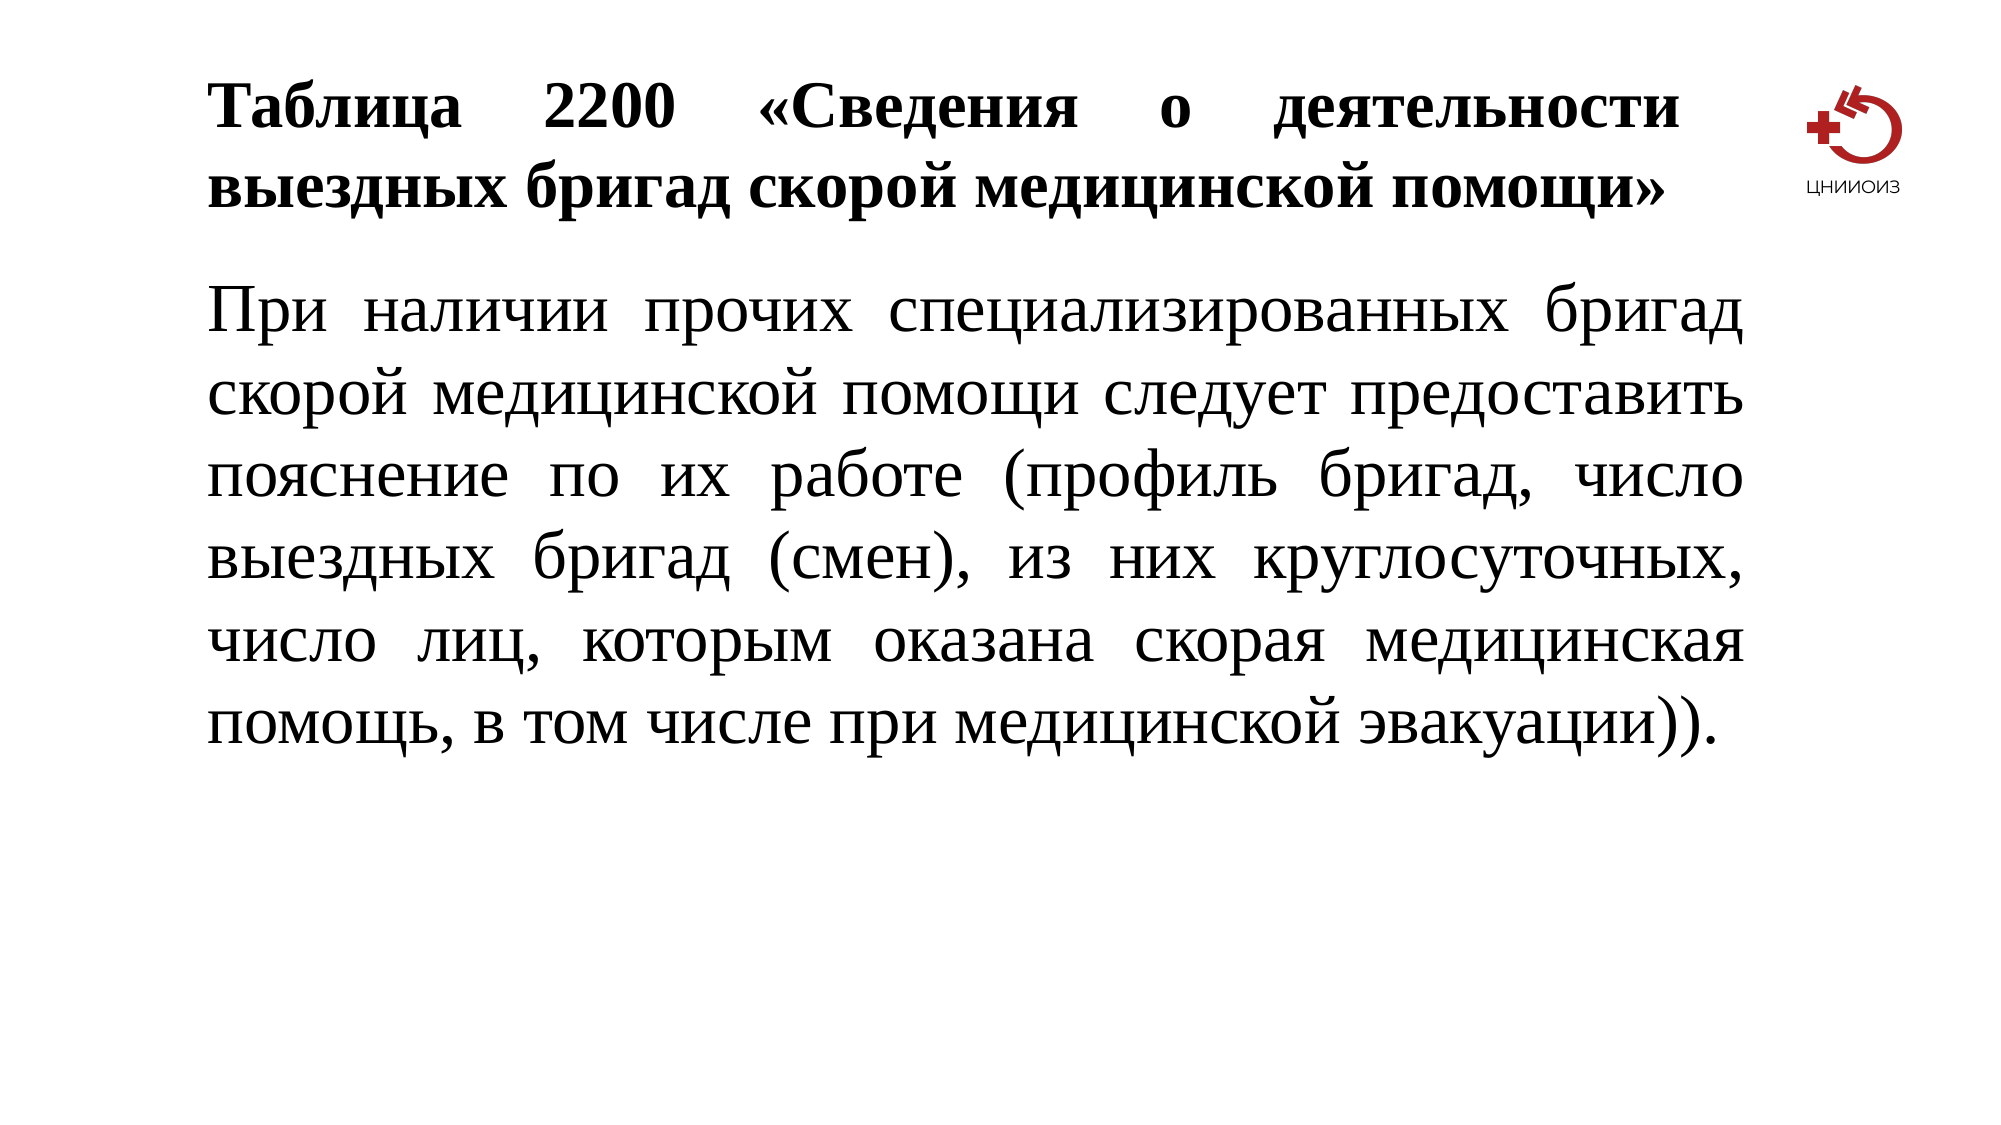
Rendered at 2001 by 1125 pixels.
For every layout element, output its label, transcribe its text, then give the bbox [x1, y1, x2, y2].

list При наличии прочих специализированных бригад скорой медицинской помощи следует предоставить пояснение по их работе (профиль бригад, число выездных бригад (смен), из них круглосуточных, число лиц, которым оказана скорая медицинская помощь, в том числе при медицинской эвакуации)). [192, 255, 1762, 998]
title Таблица 2200 «Сведения о деятельности выездных бригад скорой медицинской помощи» [192, 46, 1697, 235]
picture [1807, 85, 1902, 196]
